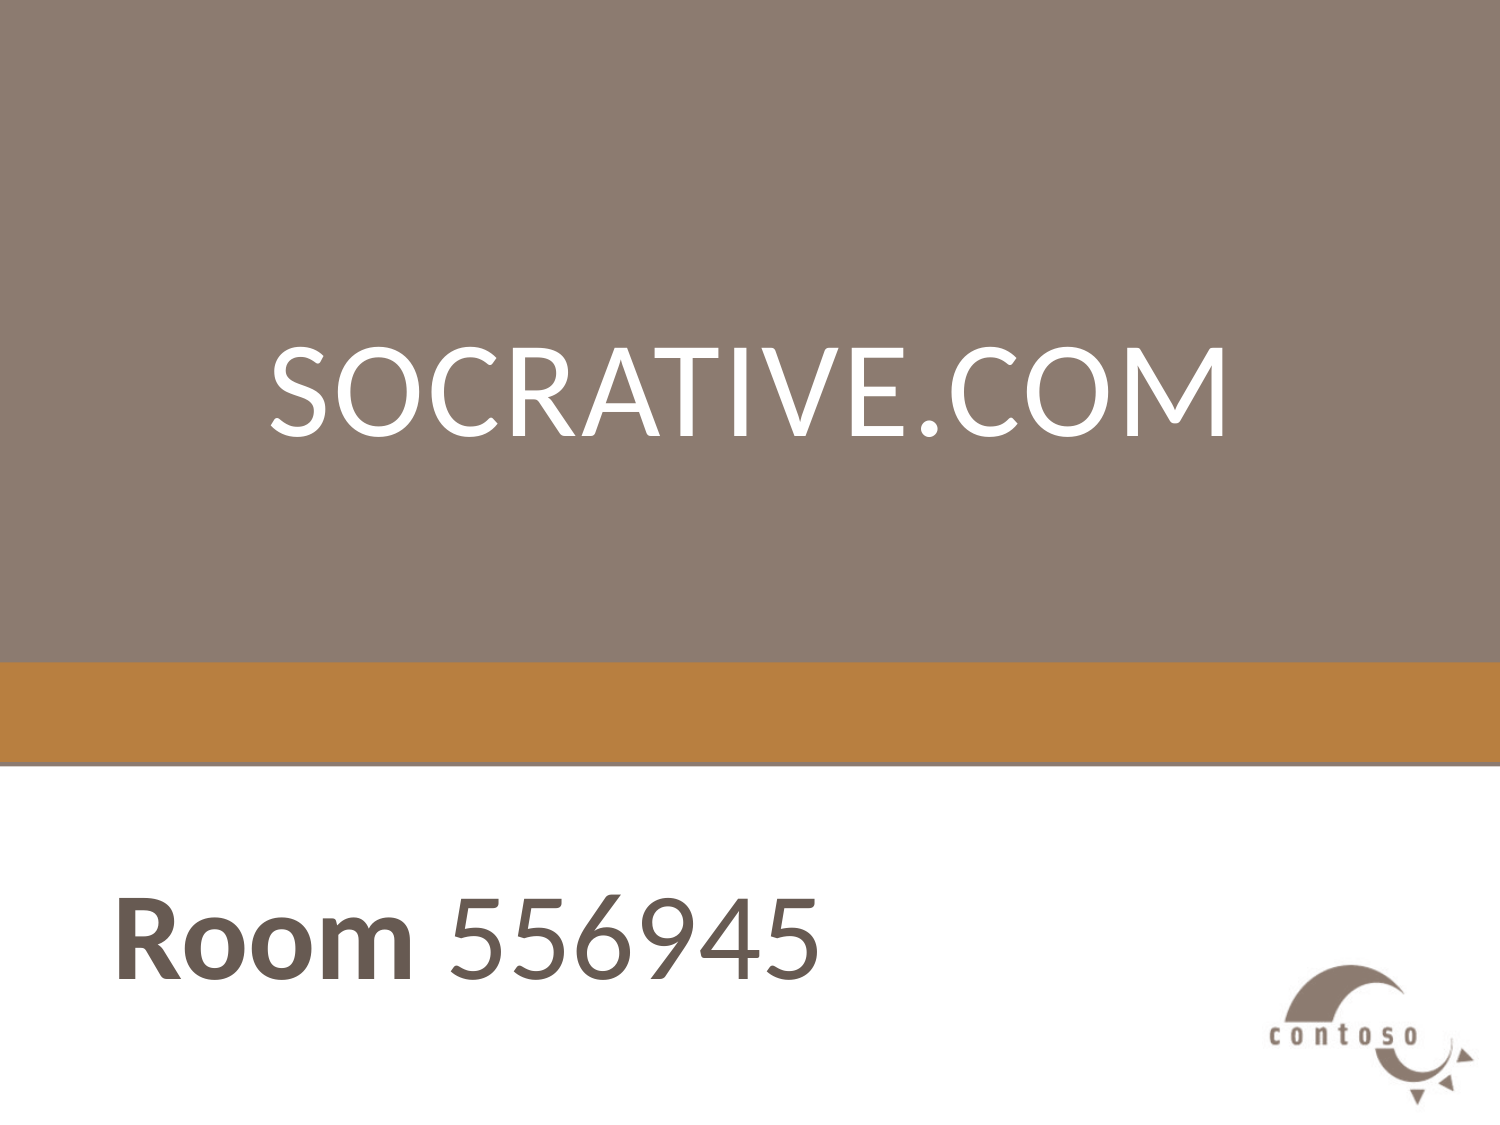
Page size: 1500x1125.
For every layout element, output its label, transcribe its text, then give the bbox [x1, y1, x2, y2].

subtitle Room 556945 [0, 847, 938, 1125]
title Socrative.com [174, 149, 1363, 613]
